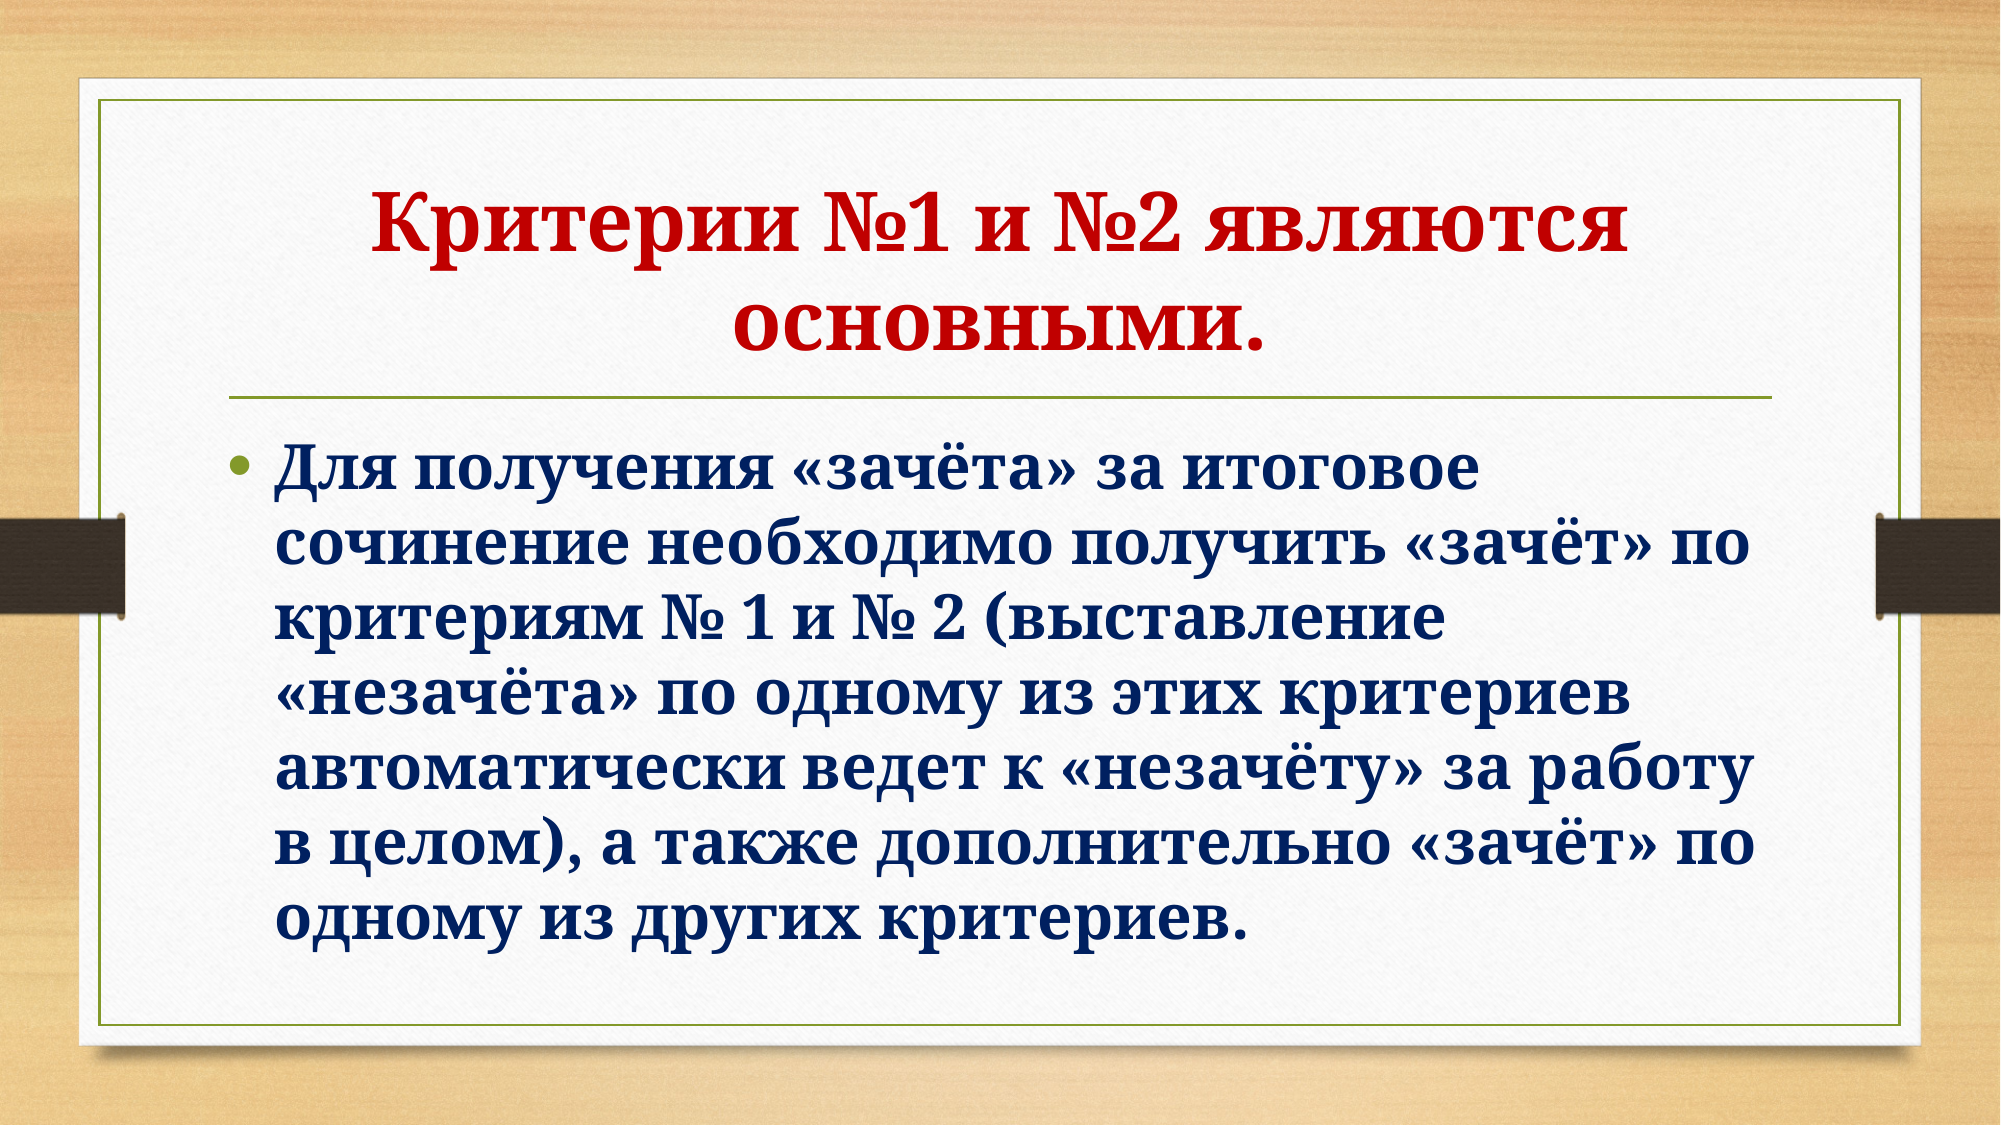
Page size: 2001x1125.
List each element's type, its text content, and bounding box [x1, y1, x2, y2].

picture [0, 0, 2001, 1125]
list Для получения «зачёта» за итоговое сочинение необходимо получить «зачёт» по критериям № 1 и № 2 (выставление «незачёта» по одному из этих критериев автоматически ведет к «незачёту» за работу в целом), а также дополнительно «зачёт» по одному из других критериев. [212, 419, 1788, 964]
title Критерии №1 и №2 являются основными. [212, 161, 1788, 375]
